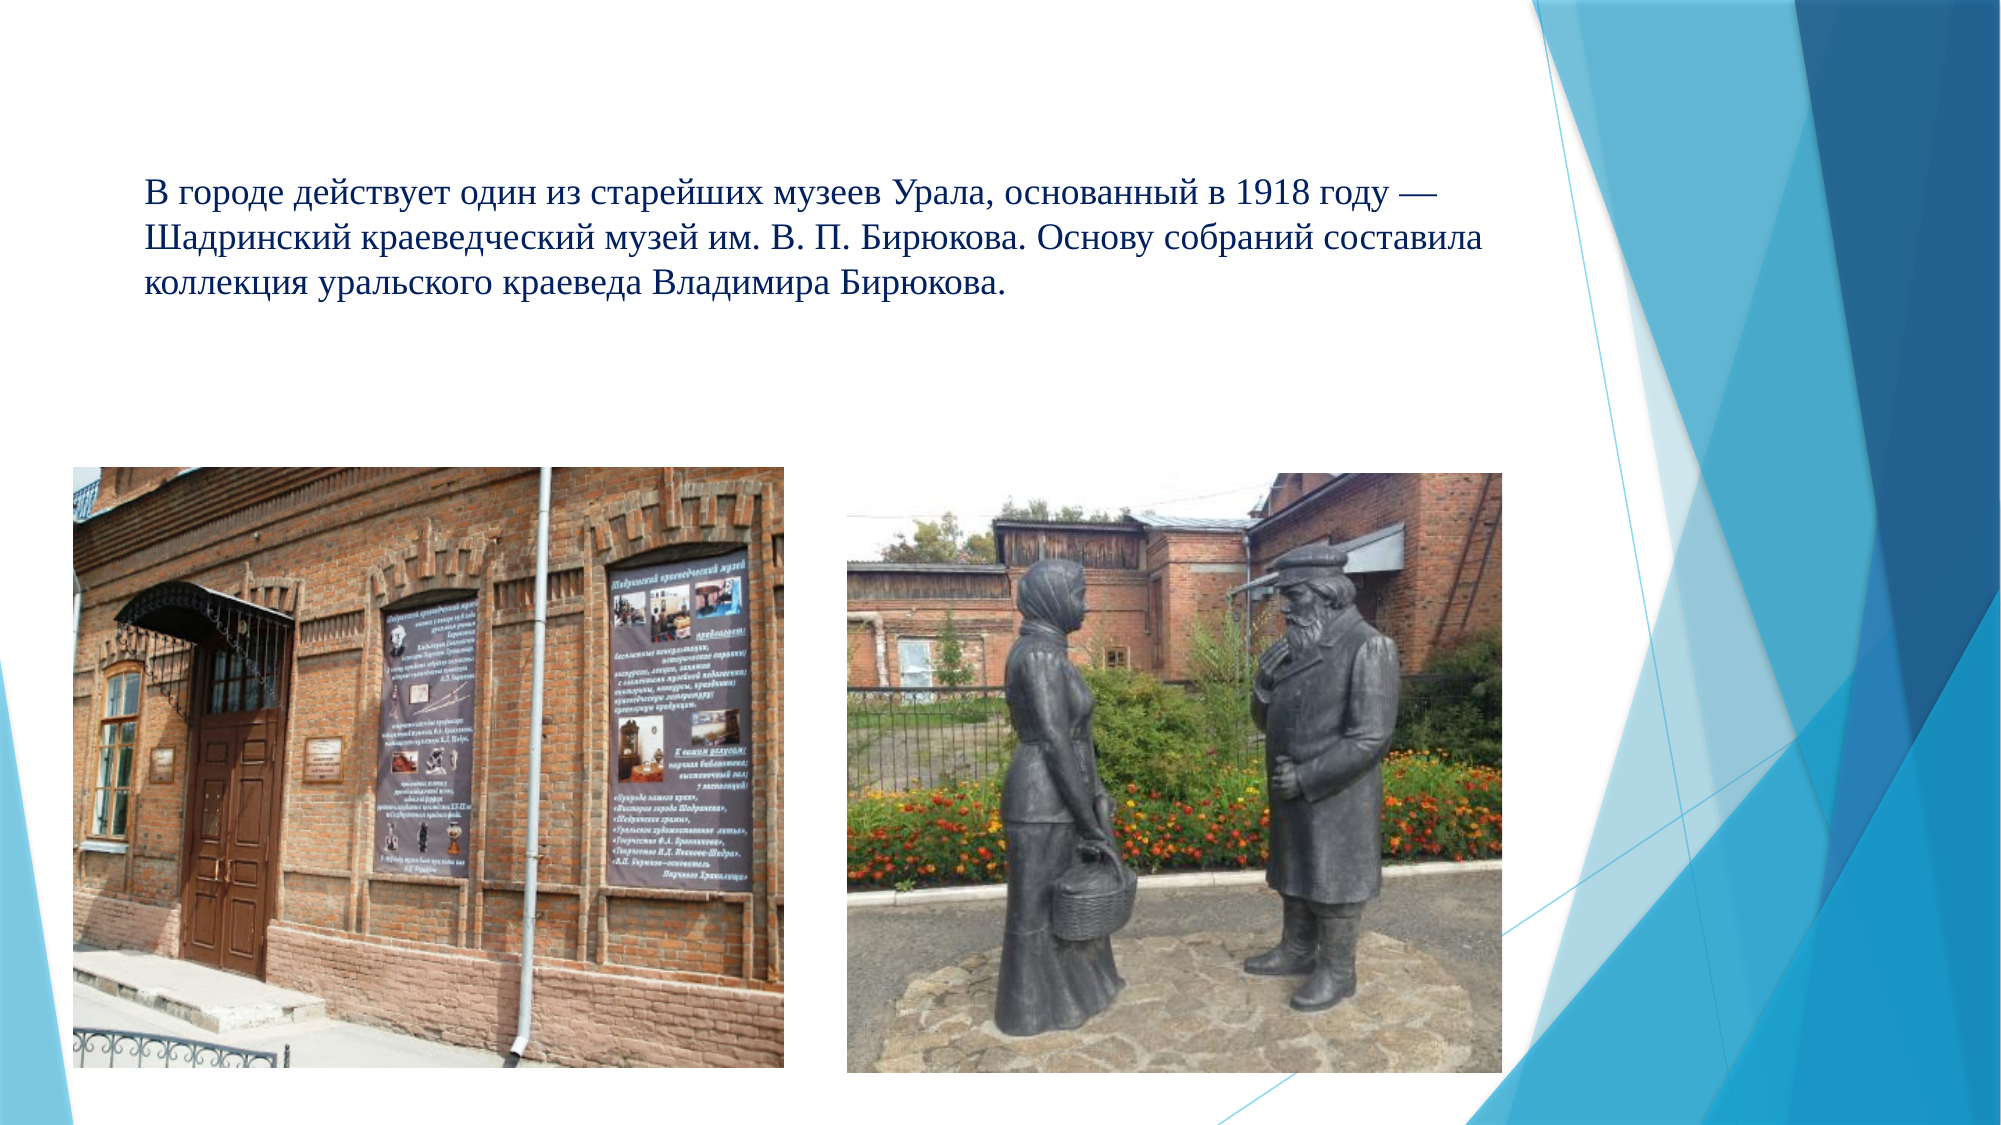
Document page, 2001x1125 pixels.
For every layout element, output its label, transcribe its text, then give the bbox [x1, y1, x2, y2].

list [846, 472, 1503, 1074]
title В городе действует один из старейших музеев Урала, основанный в 1918 году — Шадринский краеведческий музей им. В. П. Бирюкова. Основу собраний составила коллекция уральского краеведа Владимира Бирюкова. [129, 159, 1540, 376]
picture [73, 467, 785, 1069]
